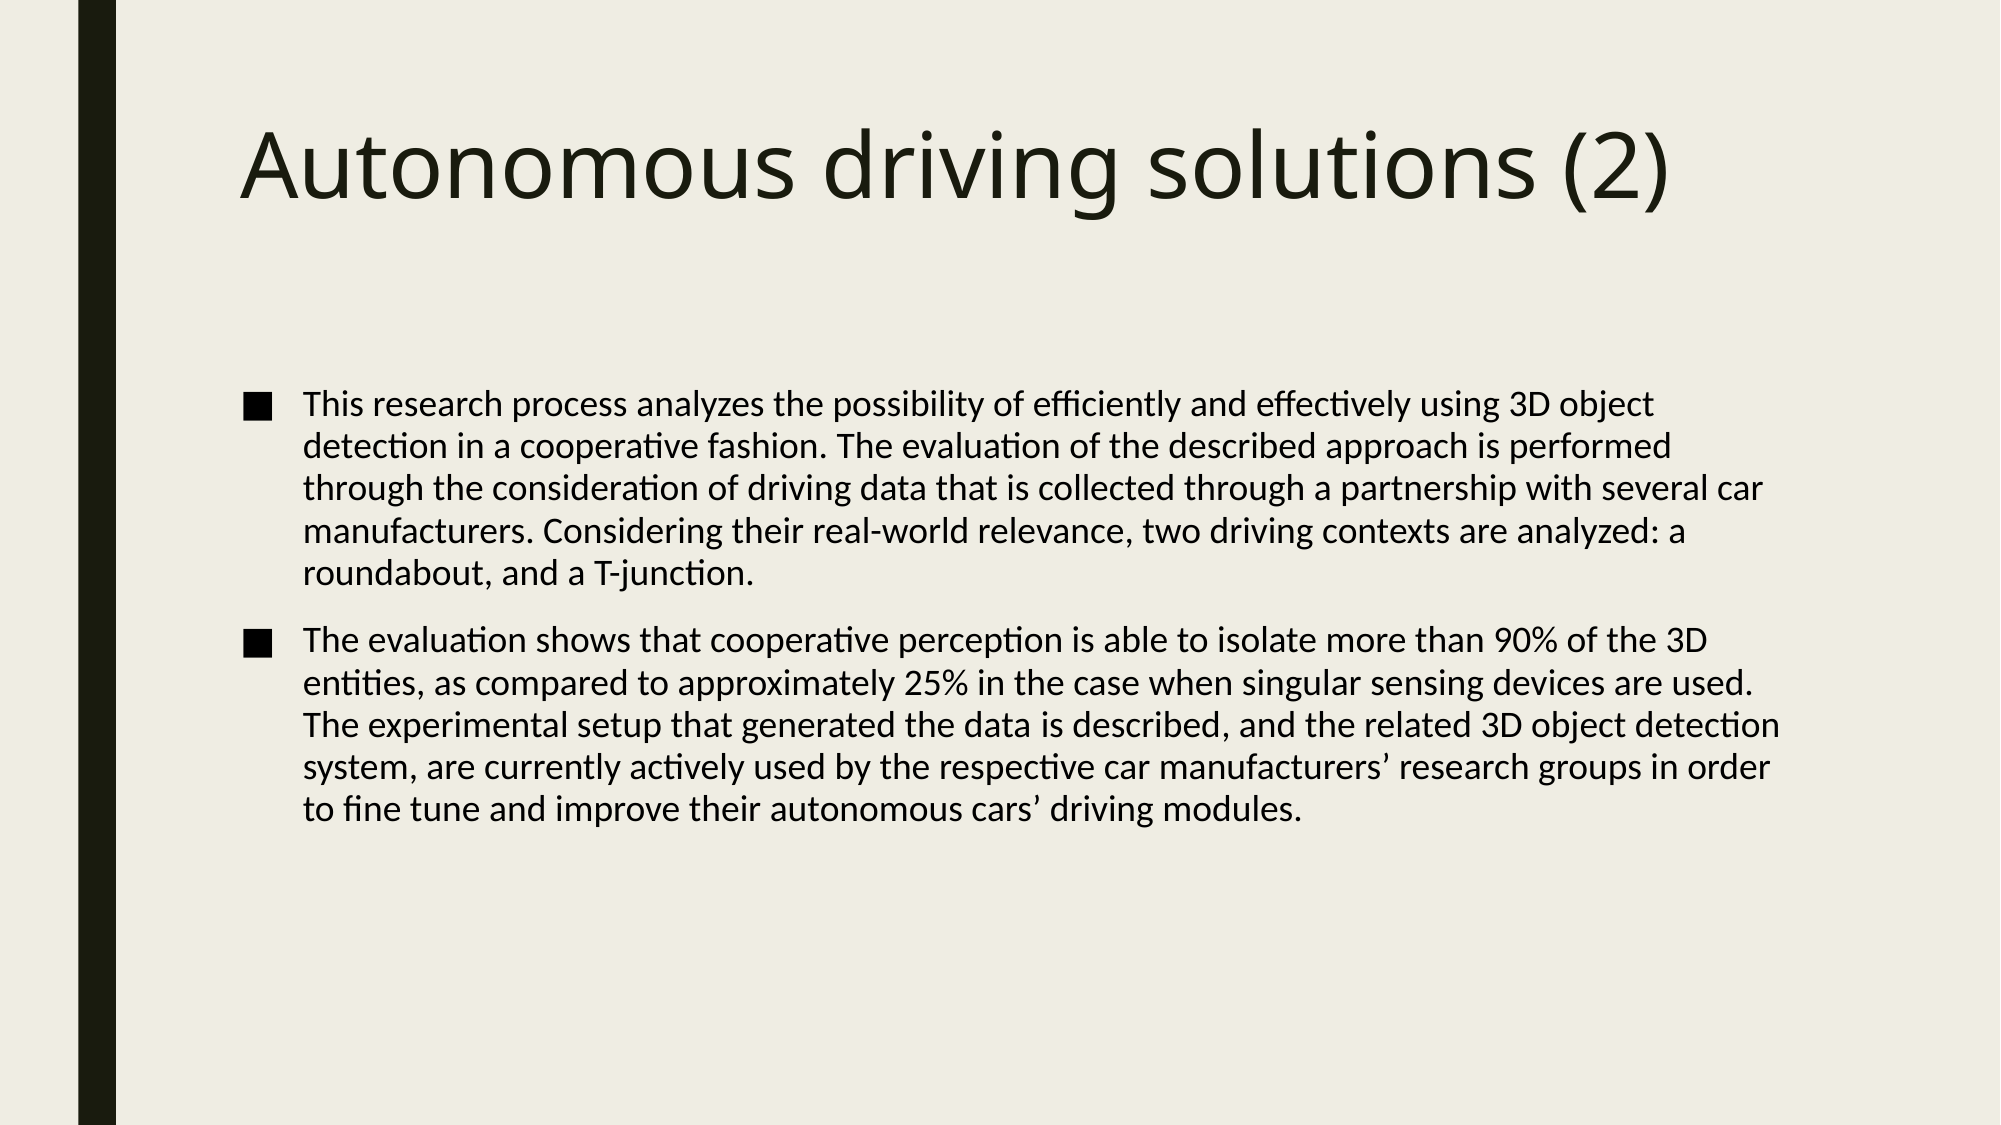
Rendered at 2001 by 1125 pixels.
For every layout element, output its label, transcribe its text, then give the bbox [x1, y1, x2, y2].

list This research process analyzes the possibility of efficiently and effectively using 3D object detection in a cooperative fashion. The evaluation of the described approach is performed through the consideration of driving data that is collected through a partnership with several car manufacturers. Considering their real-world relevance, two driving contexts are analyzed: a roundabout, and a T-junction. The evaluation shows that cooperative perception is able to isolate more than 90% of the 3D entities, as compared to approximately 25% in the case when singular sensing devices are used. The experimental setup that generated the data is described, and the related 3D object detection system, are currently actively used by the respective car manufacturers’ research groups in order to fine tune and improve their autonomous cars’ driving modules. [225, 375, 1800, 963]
title Autonomous driving solutions (2) [225, 112, 1800, 357]
